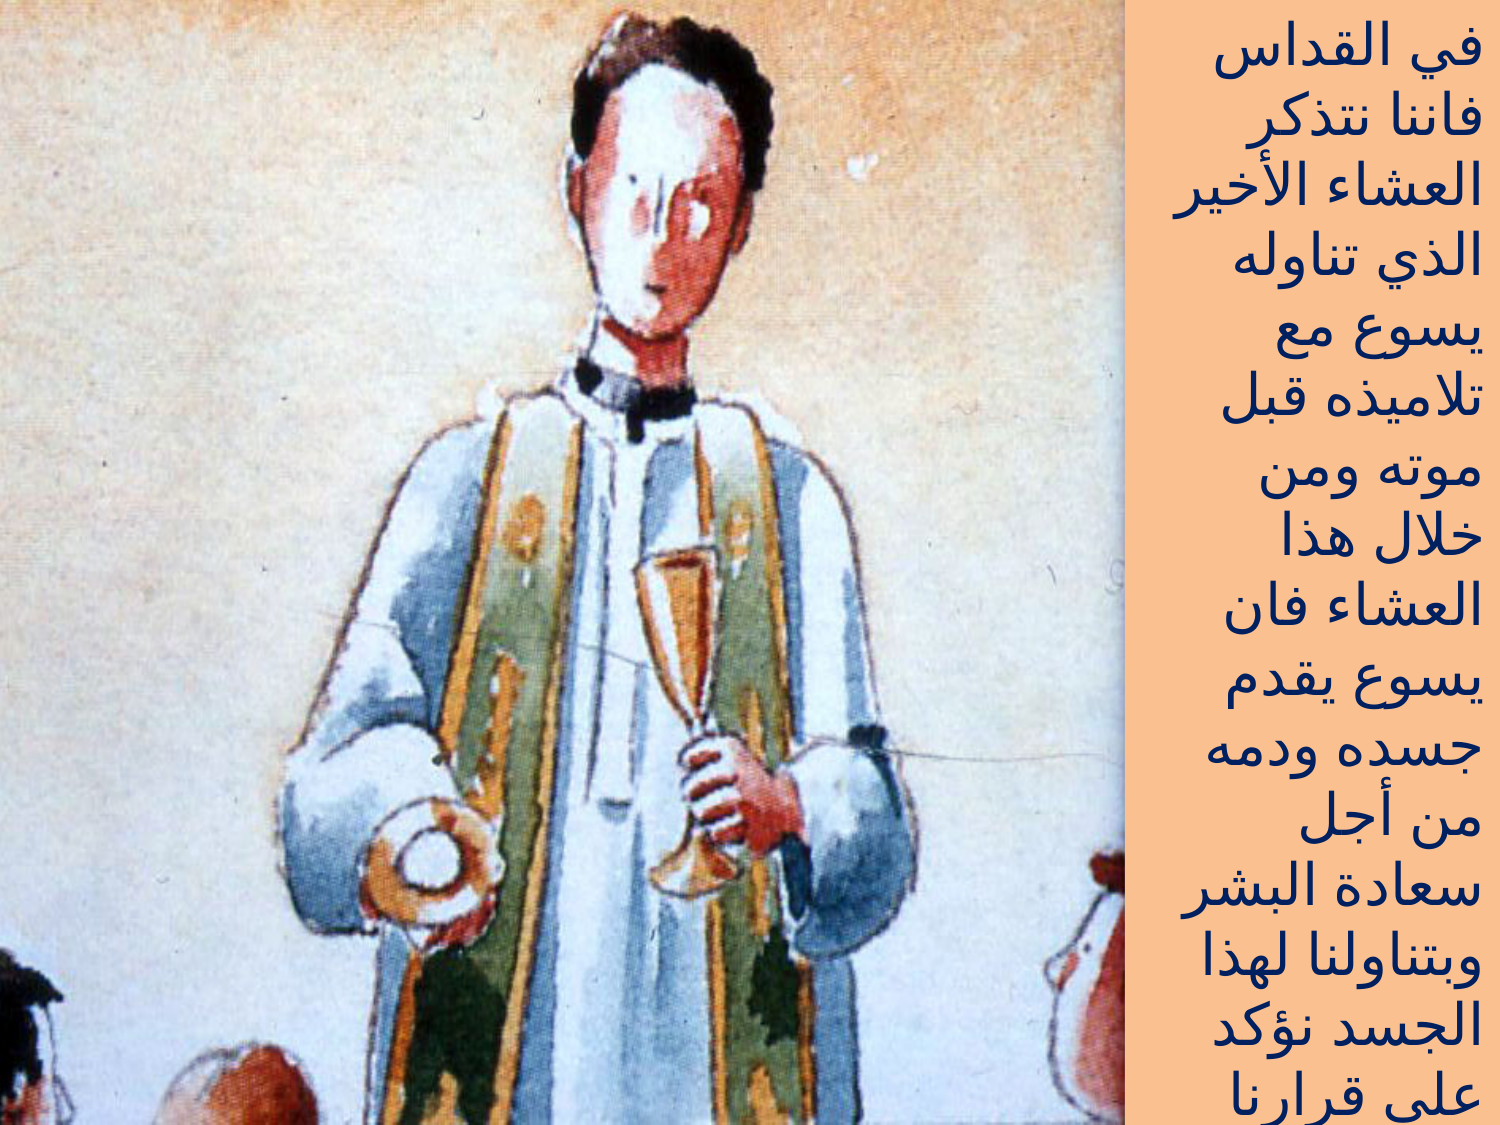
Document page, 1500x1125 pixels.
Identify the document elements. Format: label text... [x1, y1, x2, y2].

picture [0, 0, 1126, 1125]
text_box في القداس فاننا نتذكر العشاء الأخير الذي تناوله يسوع مع تلاميذه قبل موته ومن خلال هذا العشاء فان يسوع يقدم جسده ودمه من أجل سعادة البشر وبتناولنا لهذا الجسد نؤكد على قرارنا في العيش بحب أخوي والمشاركة في حياة يسوع المسيح. [1126, 0, 1500, 1125]
